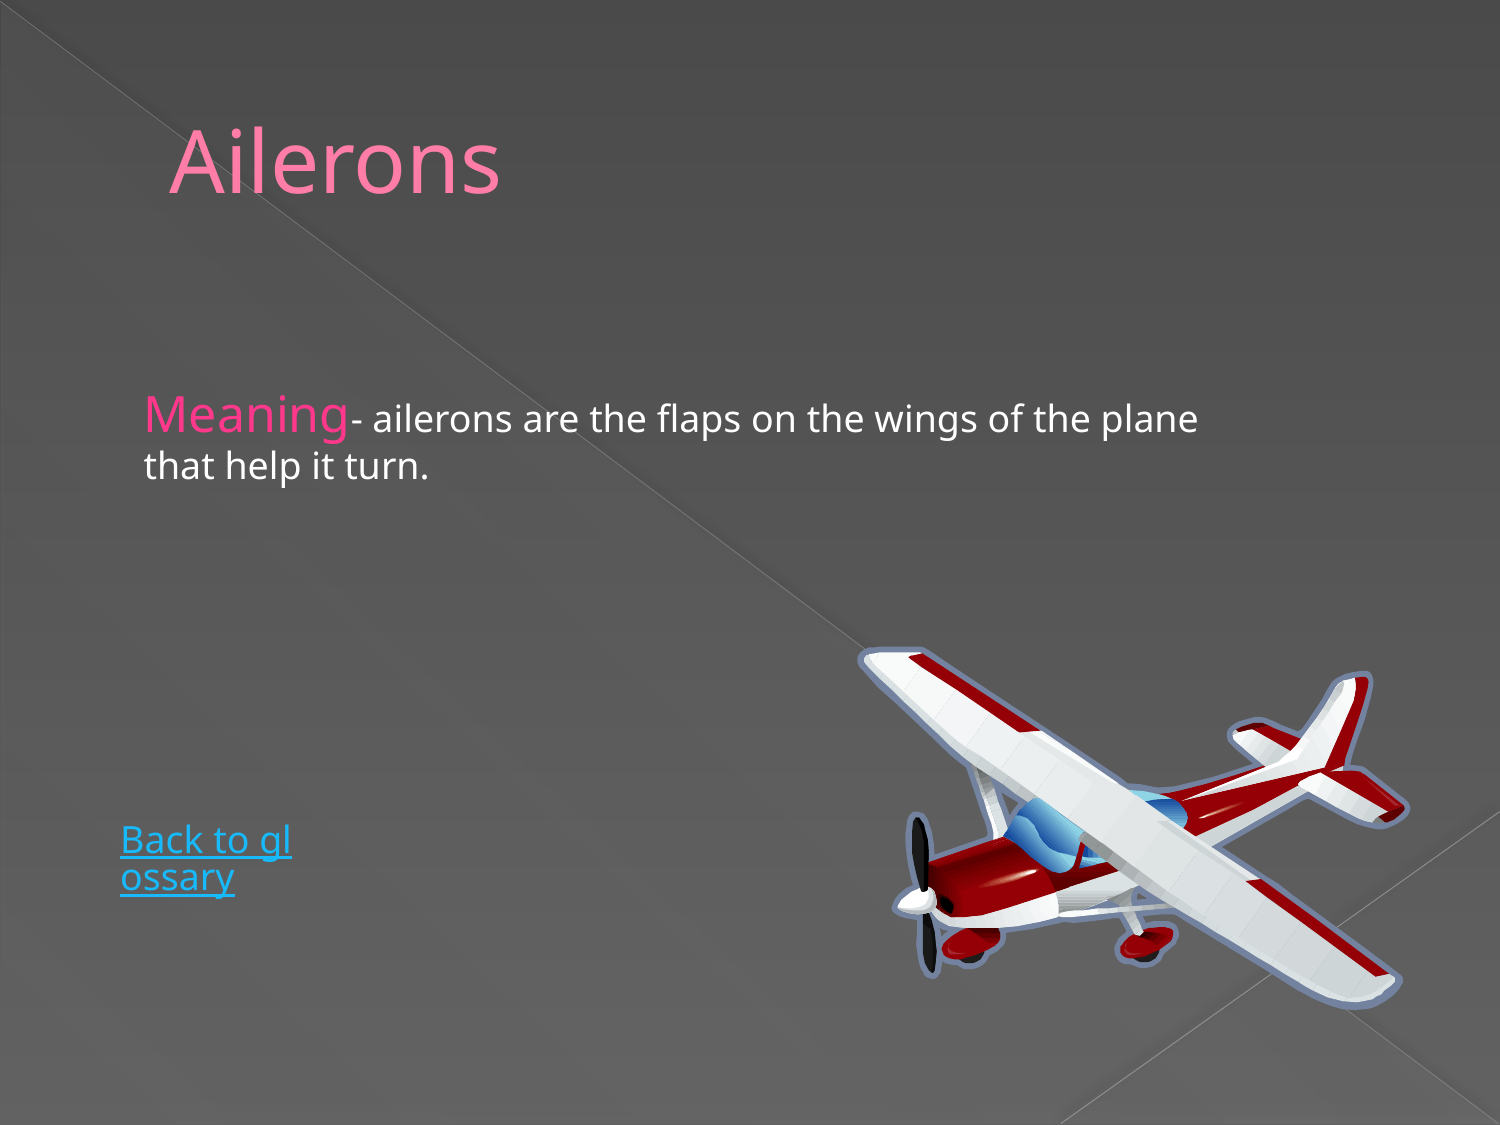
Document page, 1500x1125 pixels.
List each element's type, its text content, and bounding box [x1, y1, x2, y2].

title Ailerons [75, 43, 1425, 274]
text_box Meaning- ailerons are the flaps on the wings of the plane that help it turn. [128, 374, 1243, 495]
text_box Back to glossary [105, 808, 328, 875]
picture [855, 644, 1413, 1013]
